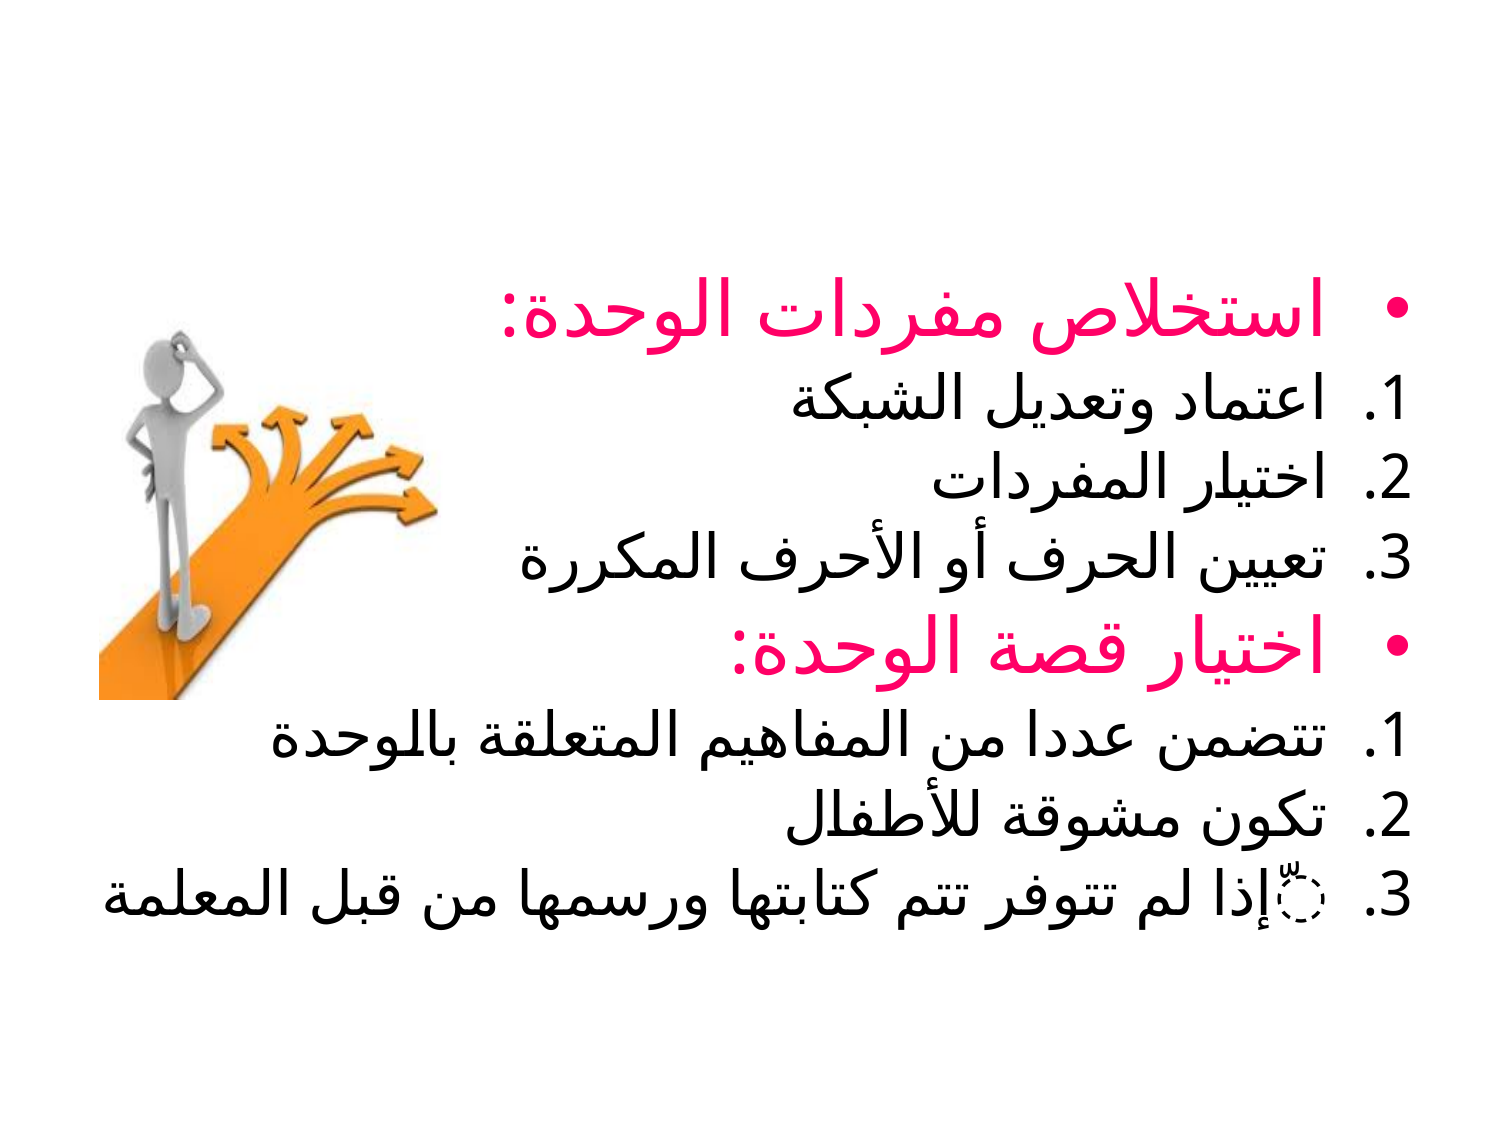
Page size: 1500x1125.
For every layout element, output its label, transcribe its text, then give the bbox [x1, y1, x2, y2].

picture [99, 287, 459, 701]
list استخلاص مفردات الوحدة: اعتماد وتعديل الشبكة اختيار المفردات تعيين الحرف أو الأحرف المكررة اختيار قصة الوحدة: تتضمن عددا من المفاهيم المتعلقة بالوحدة تكون مشوقة للأطفال ّإذا لم تتوفر تتم كتابتها ورسمها من قبل المعلمة [75, 262, 1425, 1005]
